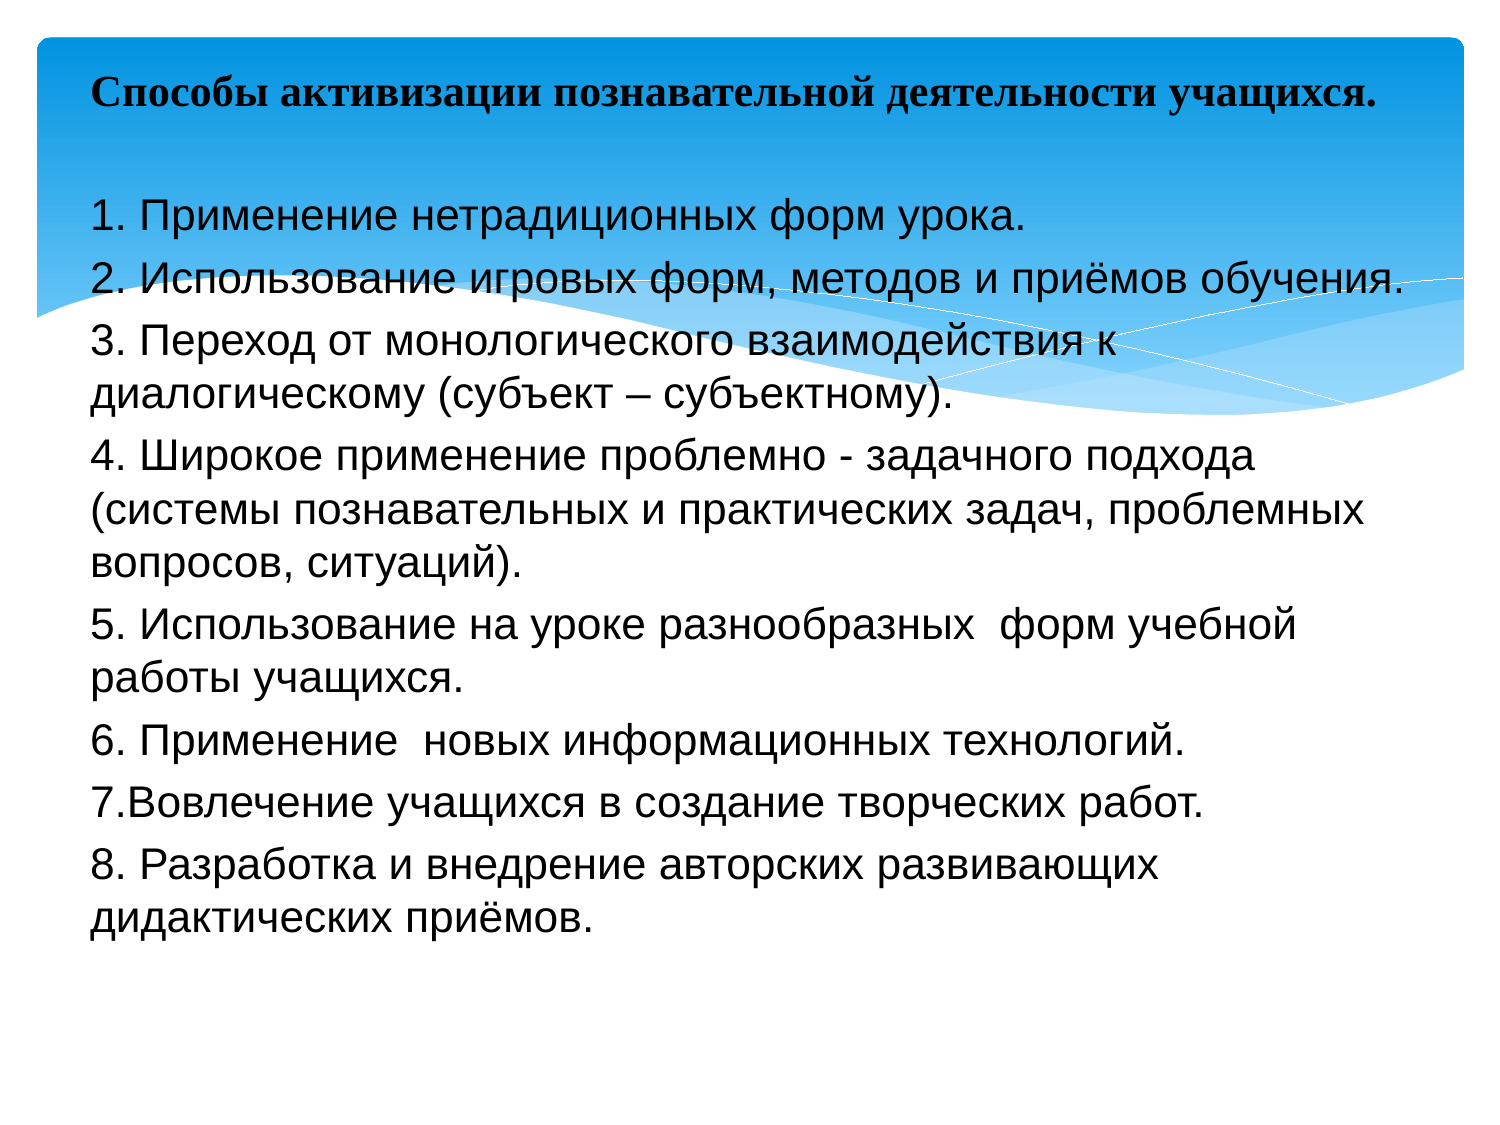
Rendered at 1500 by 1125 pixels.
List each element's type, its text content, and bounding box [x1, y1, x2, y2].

title [100, 55, 1425, 161]
list Способы активизации познавательной деятельности учащихся. 1. Применение нетрадиционных форм урока. 2. Использование игровых форм, методов и приёмов обучения. 3. Переход от монологического взаимодействия к диалогическому (субъект – субъектному). 4. Широкое применение проблемно - задачного подхода (системы познавательных и практических задач, проблемных вопросов, ситуаций). 5. Использование на уроке разнообразных форм учебной работы учащихся. 6. Применение новых информационных технологий. 7.Вовлечение учащихся в создание творческих работ. 8. Разработка и внедрение авторских развивающих дидактических приёмов. [75, 54, 1425, 1005]
